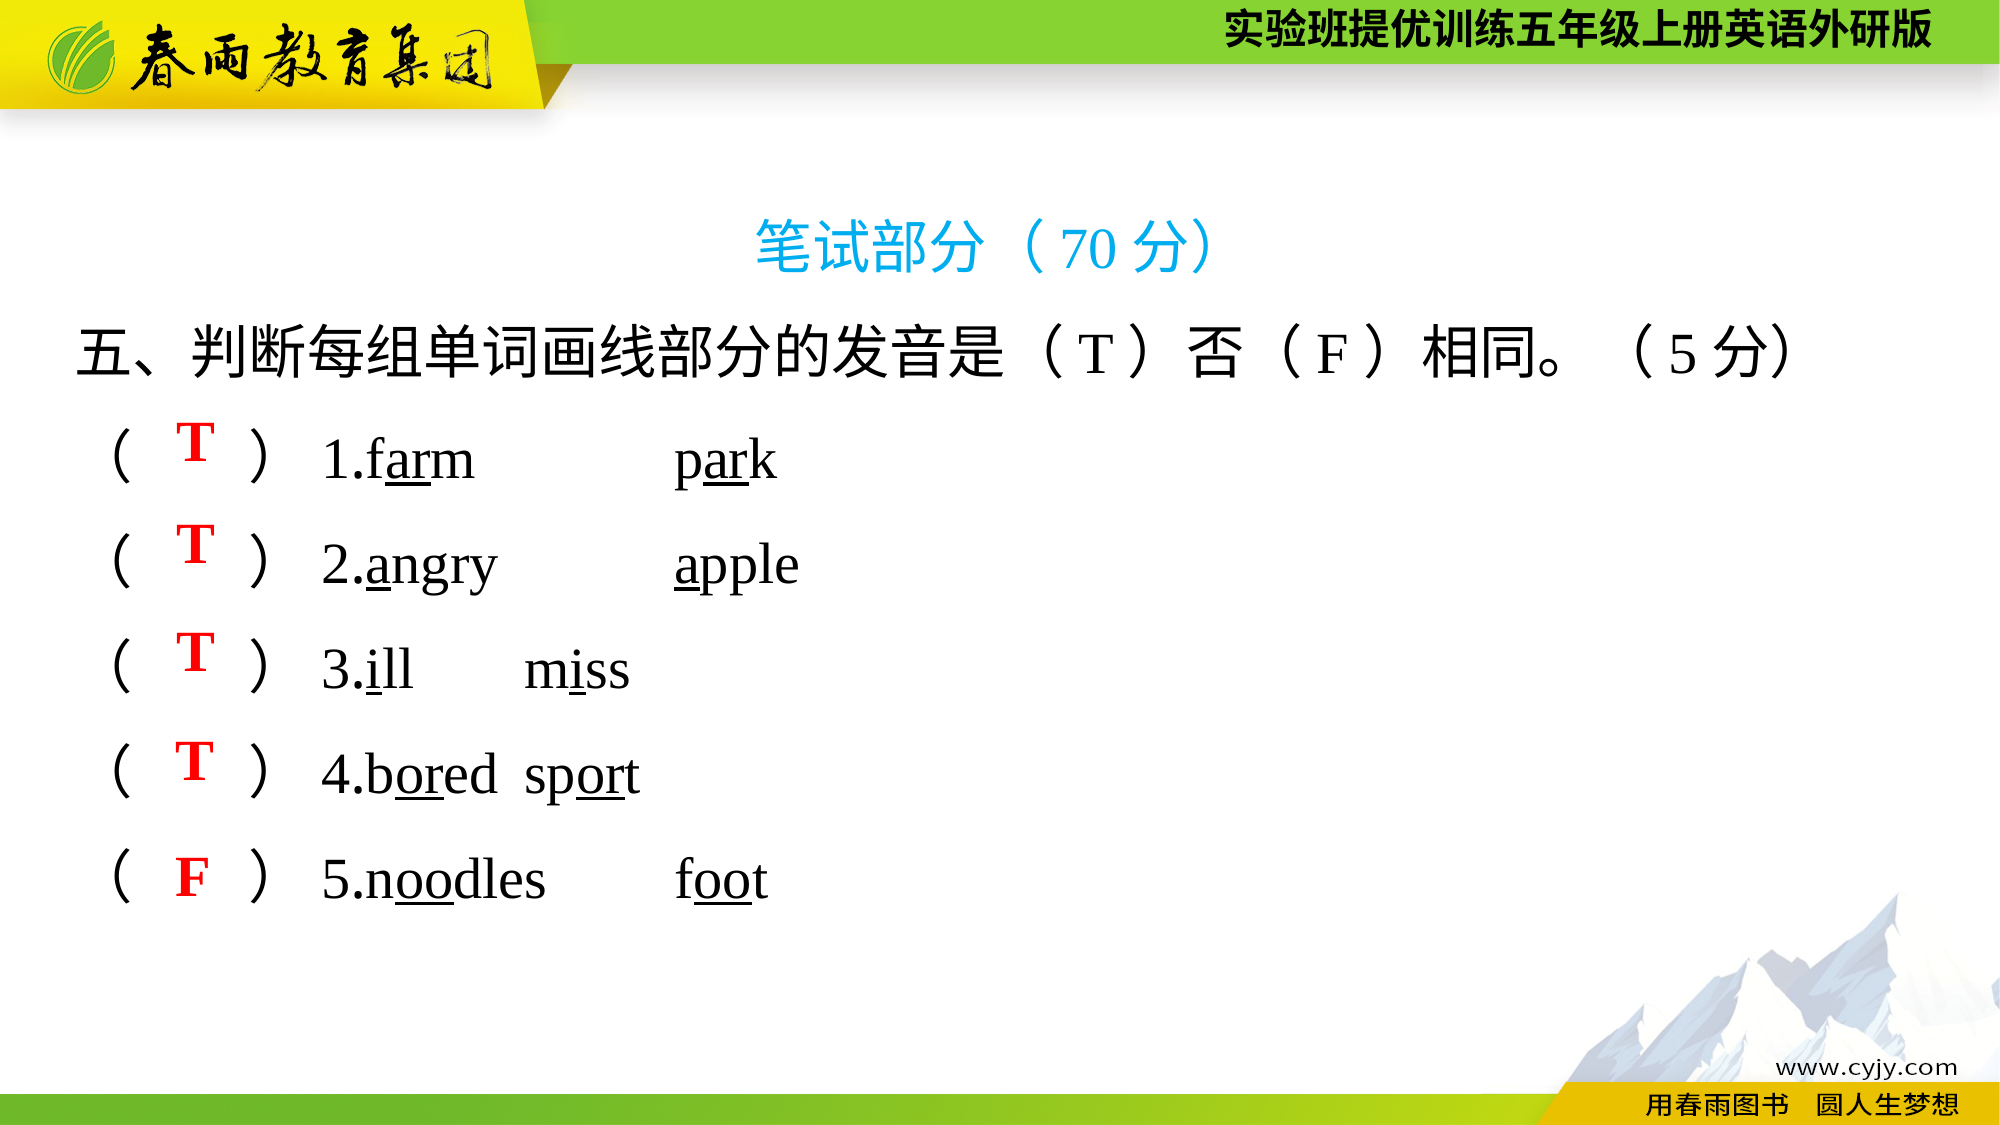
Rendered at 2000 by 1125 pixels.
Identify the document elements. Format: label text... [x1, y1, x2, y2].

text_box T [161, 395, 231, 481]
list 笔试部分（70分） 五、判断每组单词画线部分的发音是（T）否（F）相同。（5分） （ ）1.farm park （ ）2.angry apple （ ）3.ill miss （ ）4.bored sport （ ）5.noodles foot [59, 168, 1944, 913]
text_box T [161, 497, 231, 582]
text_box T [160, 714, 230, 800]
text_box T [161, 605, 231, 691]
text_box F [160, 795, 226, 916]
picture [0, 0, 2000, 1125]
